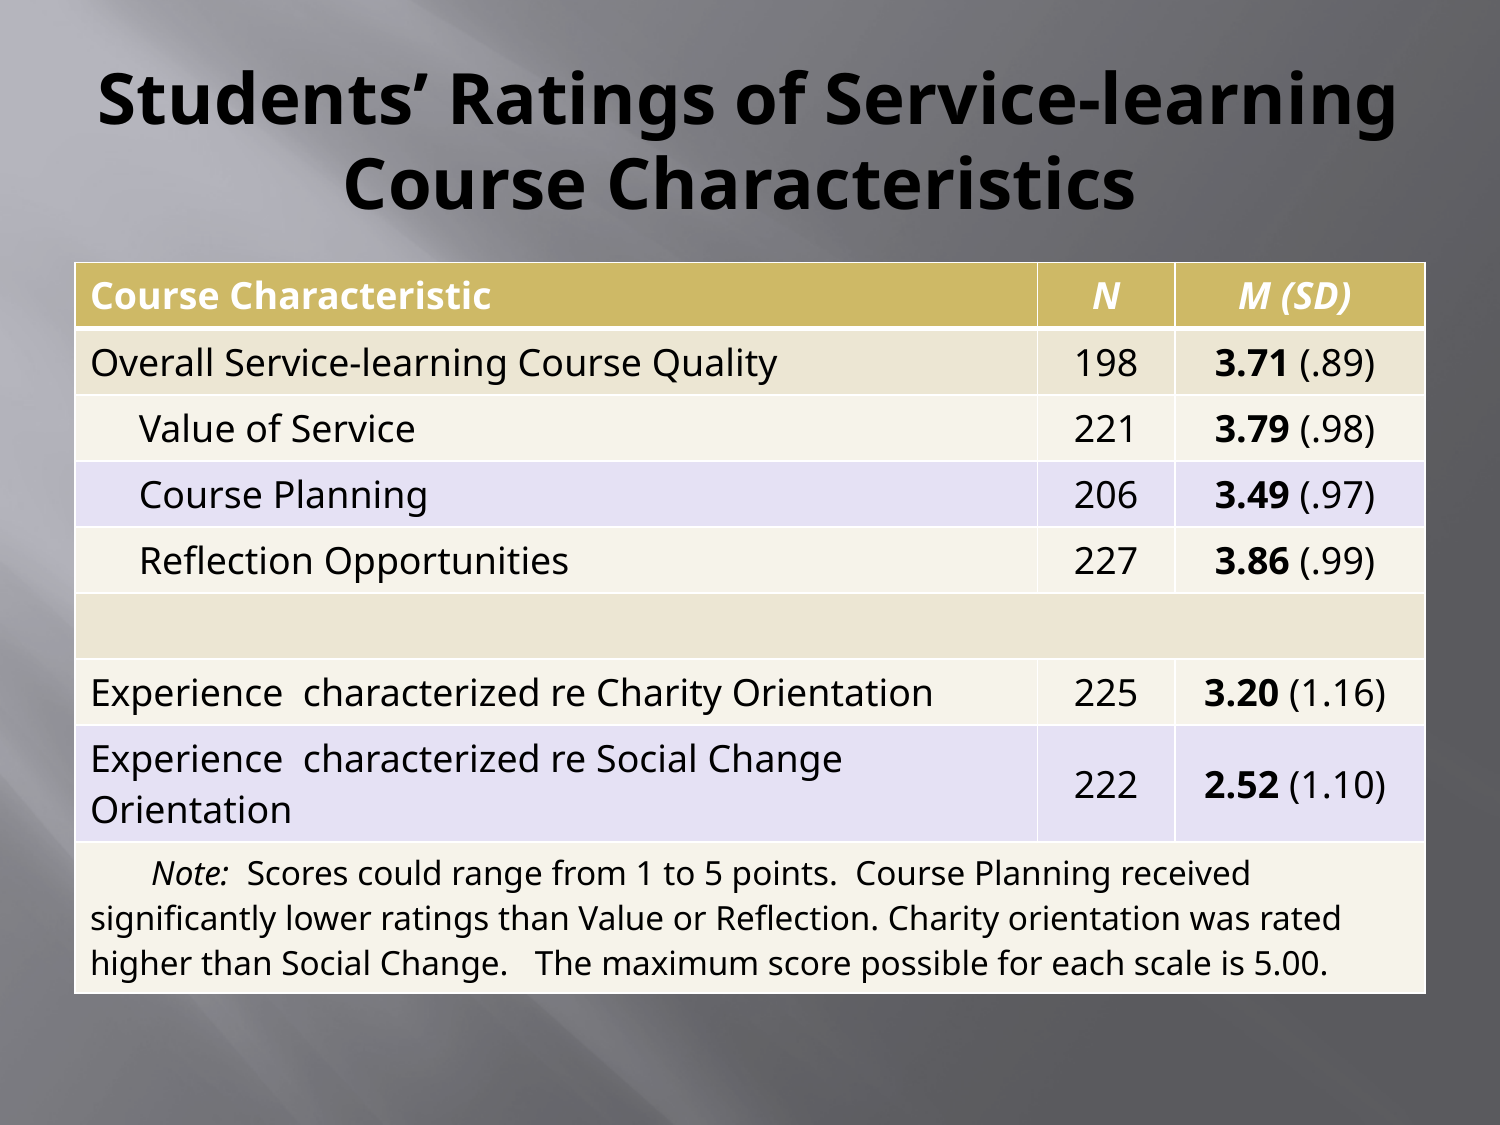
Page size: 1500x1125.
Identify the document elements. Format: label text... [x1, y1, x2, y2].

table_cell 3.79 (.98) [1176, 396, 1424, 460]
table_cell 2.52 (1.10) [1176, 726, 1424, 841]
table_cell 221 [1038, 396, 1174, 460]
table_header N [1038, 263, 1174, 326]
table_cell Course Planning [76, 462, 1037, 526]
table_header Course Characteristic [76, 263, 1037, 326]
table_cell Experience characterized re Social Change Orientation [76, 726, 1037, 841]
table_cell 206 [1038, 462, 1174, 526]
table_cell 3.20 (1.16) [1176, 660, 1424, 724]
table_cell 3.71 (.89) [1176, 331, 1424, 394]
table_cell Value of Service [76, 396, 1037, 460]
table_cell Overall Service-learning Course Quality [76, 331, 1037, 394]
table_cell 3.49 (.97) [1176, 462, 1424, 526]
table_cell Experience characterized re Charity Orientation [76, 660, 1037, 724]
table_cell 222 [1038, 726, 1174, 841]
table_cell [76, 594, 1424, 658]
table_cell 198 [1038, 331, 1174, 394]
table_cell Note: Scores could range from 1 to 5 points. Course Planning received significantly lower ratings than Value or Reflection. Charity orientation was rated higher than Social Change. The maximum score possible for each scale is 5.00. [76, 843, 1424, 992]
table_cell Reflection Opportunities [76, 528, 1037, 592]
table_cell 227 [1038, 528, 1174, 592]
title Students’ Ratings of Service-learning Course Characteristics [75, 45, 1425, 233]
table_cell 3.86 (.99) [1176, 528, 1424, 592]
table_header M (SD) [1176, 263, 1424, 326]
table_cell 225 [1038, 660, 1174, 724]
